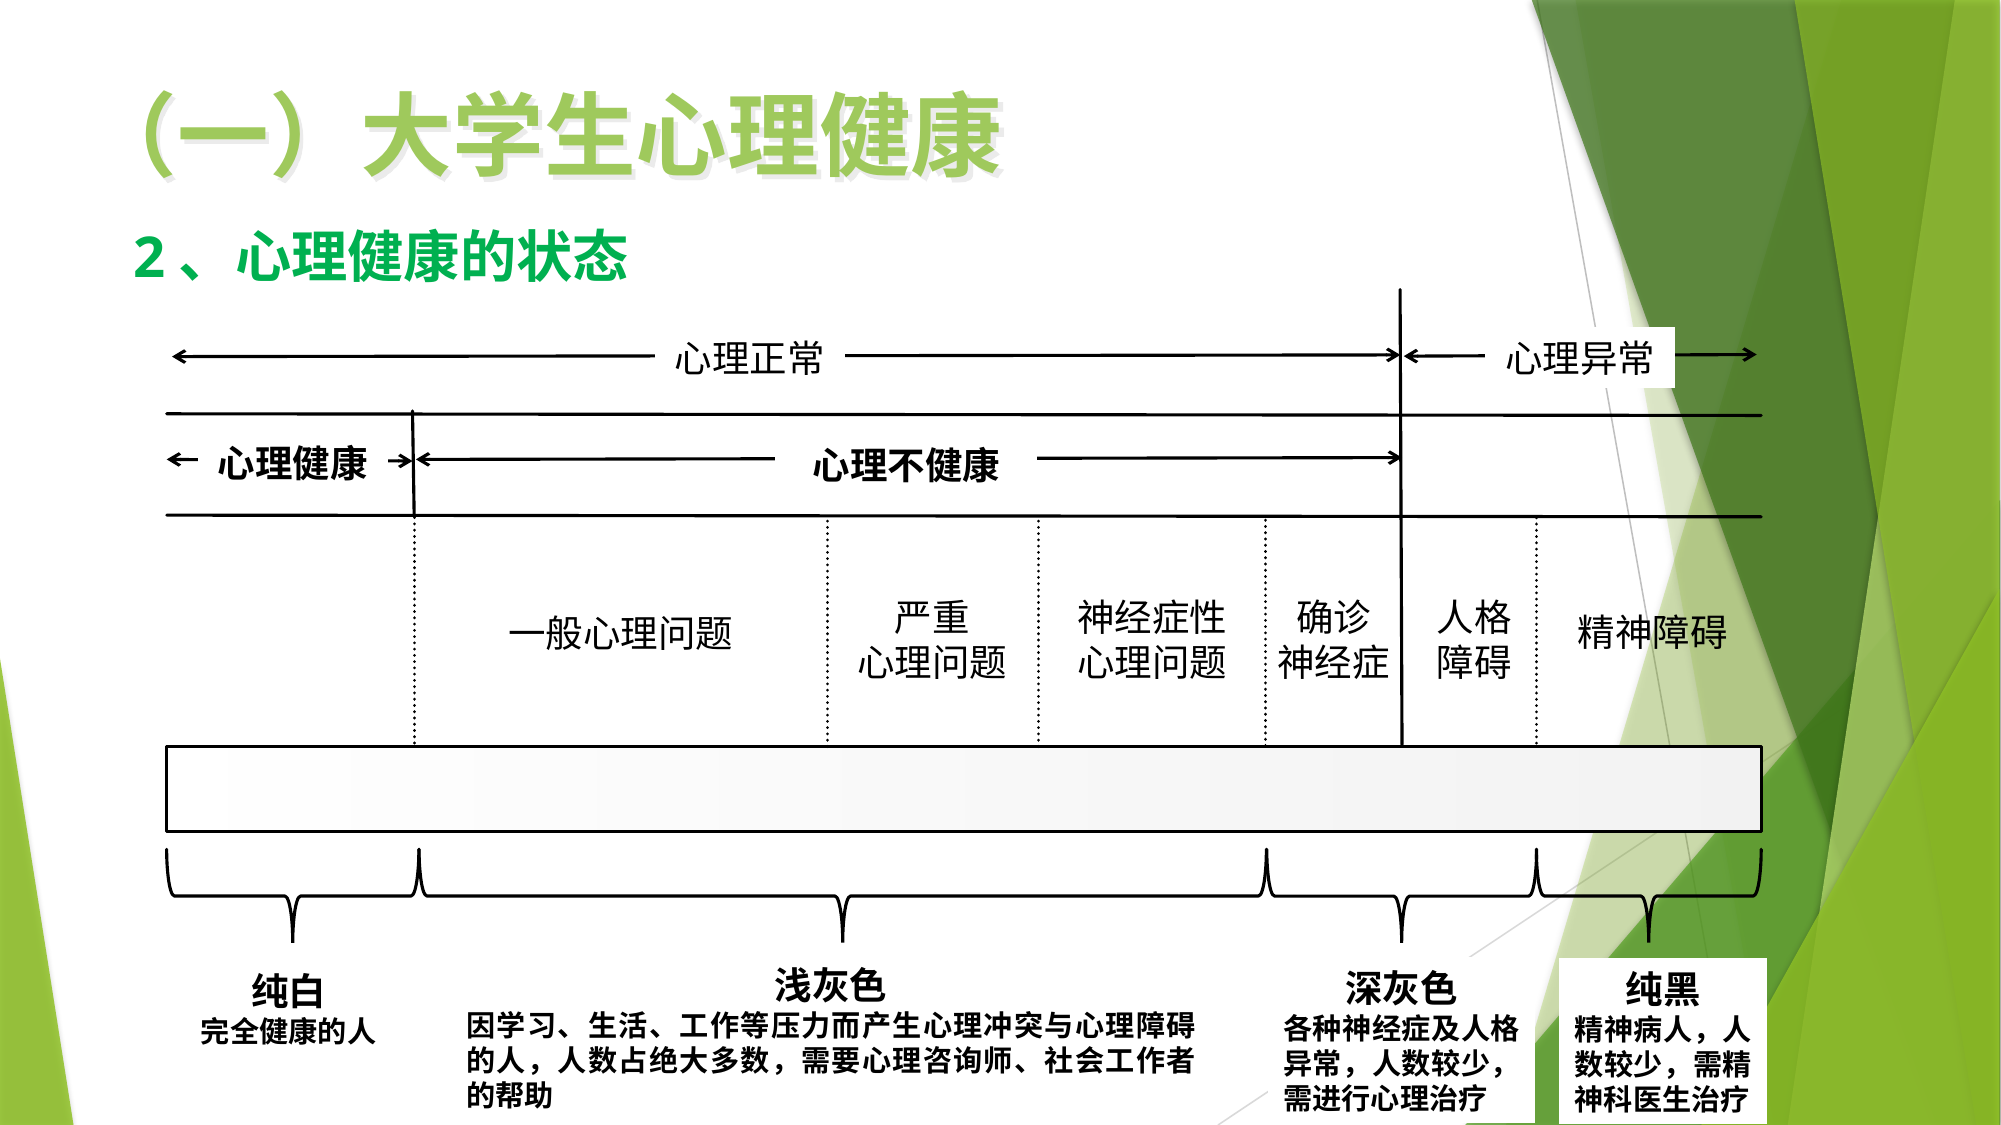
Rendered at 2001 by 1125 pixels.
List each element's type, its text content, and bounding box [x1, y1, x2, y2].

text_box 浅灰色 因学习、生活、工作等压力而产生心理冲突与心理障碍的人，人数占绝大多数，需要心理咨询师、社会工作者的帮助 [451, 954, 1211, 1120]
text_box [165, 847, 421, 943]
text_box 确诊 神经症 [1271, 586, 1394, 692]
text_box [1399, 468, 1403, 746]
text_box 神经症性心理问题 [1057, 586, 1247, 692]
text_box 心理异常 [1485, 327, 1675, 353]
text_box 一般心理问题 [490, 602, 752, 663]
text_box 心理不健康 [775, 469, 1037, 495]
text_box [1265, 847, 1539, 943]
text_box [1407, 514, 1535, 518]
text_box 心理健康 [198, 432, 388, 458]
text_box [411, 410, 415, 458]
text_box 2、心理健康的状态 [118, 212, 1027, 296]
text_box 人格 障碍 [1542, 586, 1548, 692]
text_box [166, 458, 413, 462]
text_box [1403, 353, 1758, 357]
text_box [411, 469, 415, 516]
text_box [1537, 847, 1763, 943]
text_box 严重 心理问题 [838, 586, 1027, 692]
text_box 心理健康 [198, 471, 388, 493]
text_box 纯黑 精神病人，人数较少，需精神科医生治疗 [1559, 958, 1767, 1124]
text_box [1399, 364, 1403, 457]
text_box 精神障碍 [1549, 602, 1757, 662]
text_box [419, 514, 1394, 518]
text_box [166, 514, 407, 518]
text_box [419, 849, 1267, 943]
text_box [1399, 289, 1403, 354]
text_box 心理异常 [1485, 366, 1675, 388]
text_box （一）大学生心理健康 [70, 82, 1544, 183]
text_box [165, 745, 1763, 833]
text_box 深灰色 各种神经症及人格异常，人数较少，需进行心理治疗 [1268, 957, 1535, 1123]
text_box 心理正常 [655, 365, 845, 388]
text_box 心理不健康 [775, 435, 1037, 456]
text_box 人格 障碍 [1407, 586, 1531, 692]
text_box 纯白 完全健康的人 [157, 960, 420, 1056]
text_box 心理正常 [655, 327, 845, 353]
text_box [1538, 514, 1762, 518]
